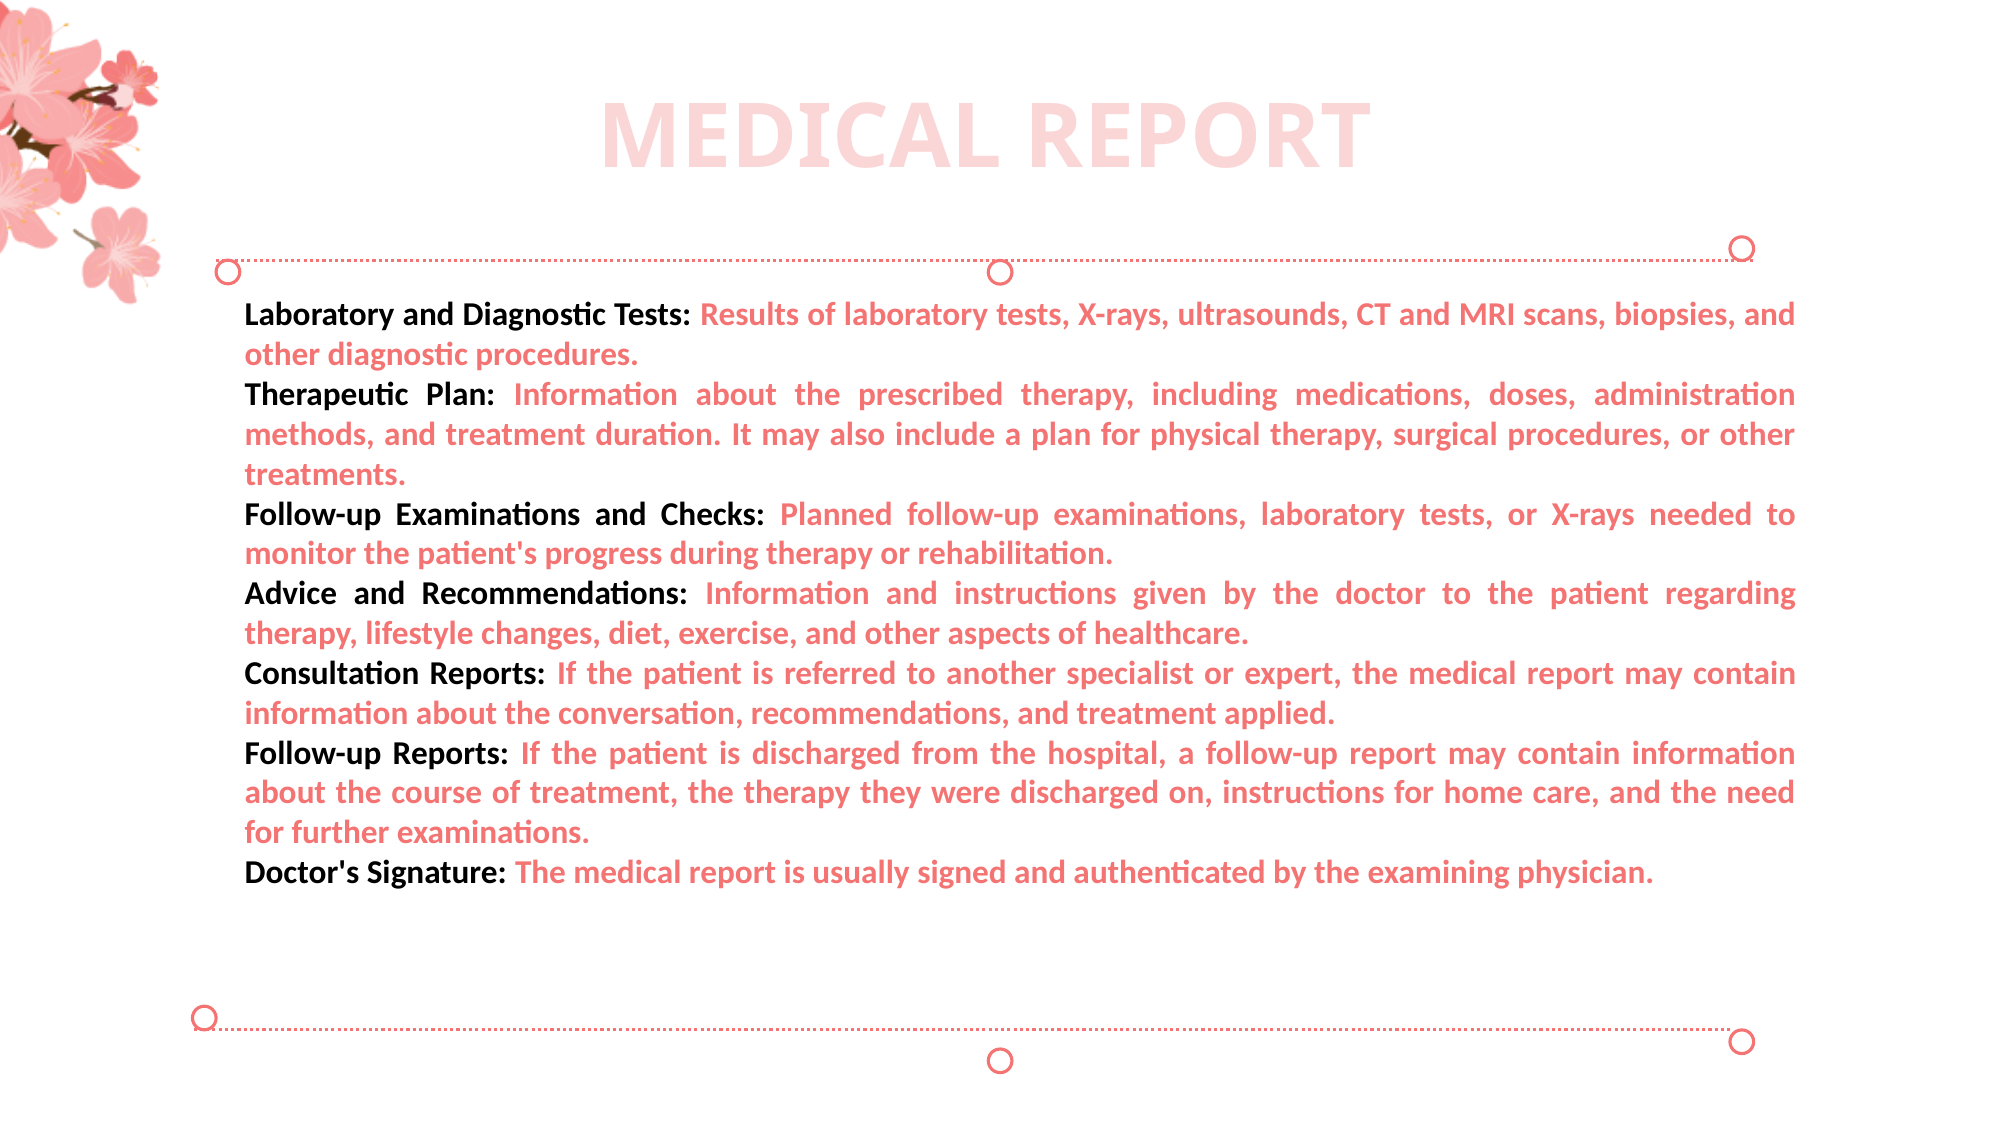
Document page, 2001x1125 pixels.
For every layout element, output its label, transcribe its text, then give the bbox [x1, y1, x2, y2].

text_box [987, 261, 1014, 284]
text_box [215, 261, 241, 285]
text_box [1728, 235, 1755, 259]
text_box [987, 1047, 1014, 1074]
text_box MEDICAL REPORT [183, 99, 1786, 194]
text_box [191, 1005, 218, 1029]
picture [0, 0, 197, 328]
list Laboratory and Diagnostic Tests: Results of laboratory tests, X-rays, ultrasounds, CT and MRI scans, biopsies, and other diagnostic procedures. Therapeutic Plan: Information about the prescribed therapy, including medications, doses, administration methods, and treatment duration. It may also include a plan for physical therapy, surgical procedures, or other treatments. Follow-up Examinations and Checks: Planned follow-up examinations, laboratory tests, or X-rays needed to monitor the patient's progress during therapy or rehabilitation. Advice and Recommendations: Information and instructions given by the doctor to the patient regarding therapy, lifestyle changes, diet, exercise, and other aspects of healthcare. Consultation Reports: If the patient is referred to another specialist or expert, the medical report may contain information about the conversation, recommendations, and treatment applied. Follow-up Reports: If the patient is discharged from the hospital, a follow-up report may contain information about the course of treatment, the therapy they were discharged on, instructions for home care, and the need for further examinations. Doctor's Signature: The medical report is usually signed and authenticated by the examining physician. [229, 284, 1813, 979]
text_box [1728, 1028, 1755, 1055]
